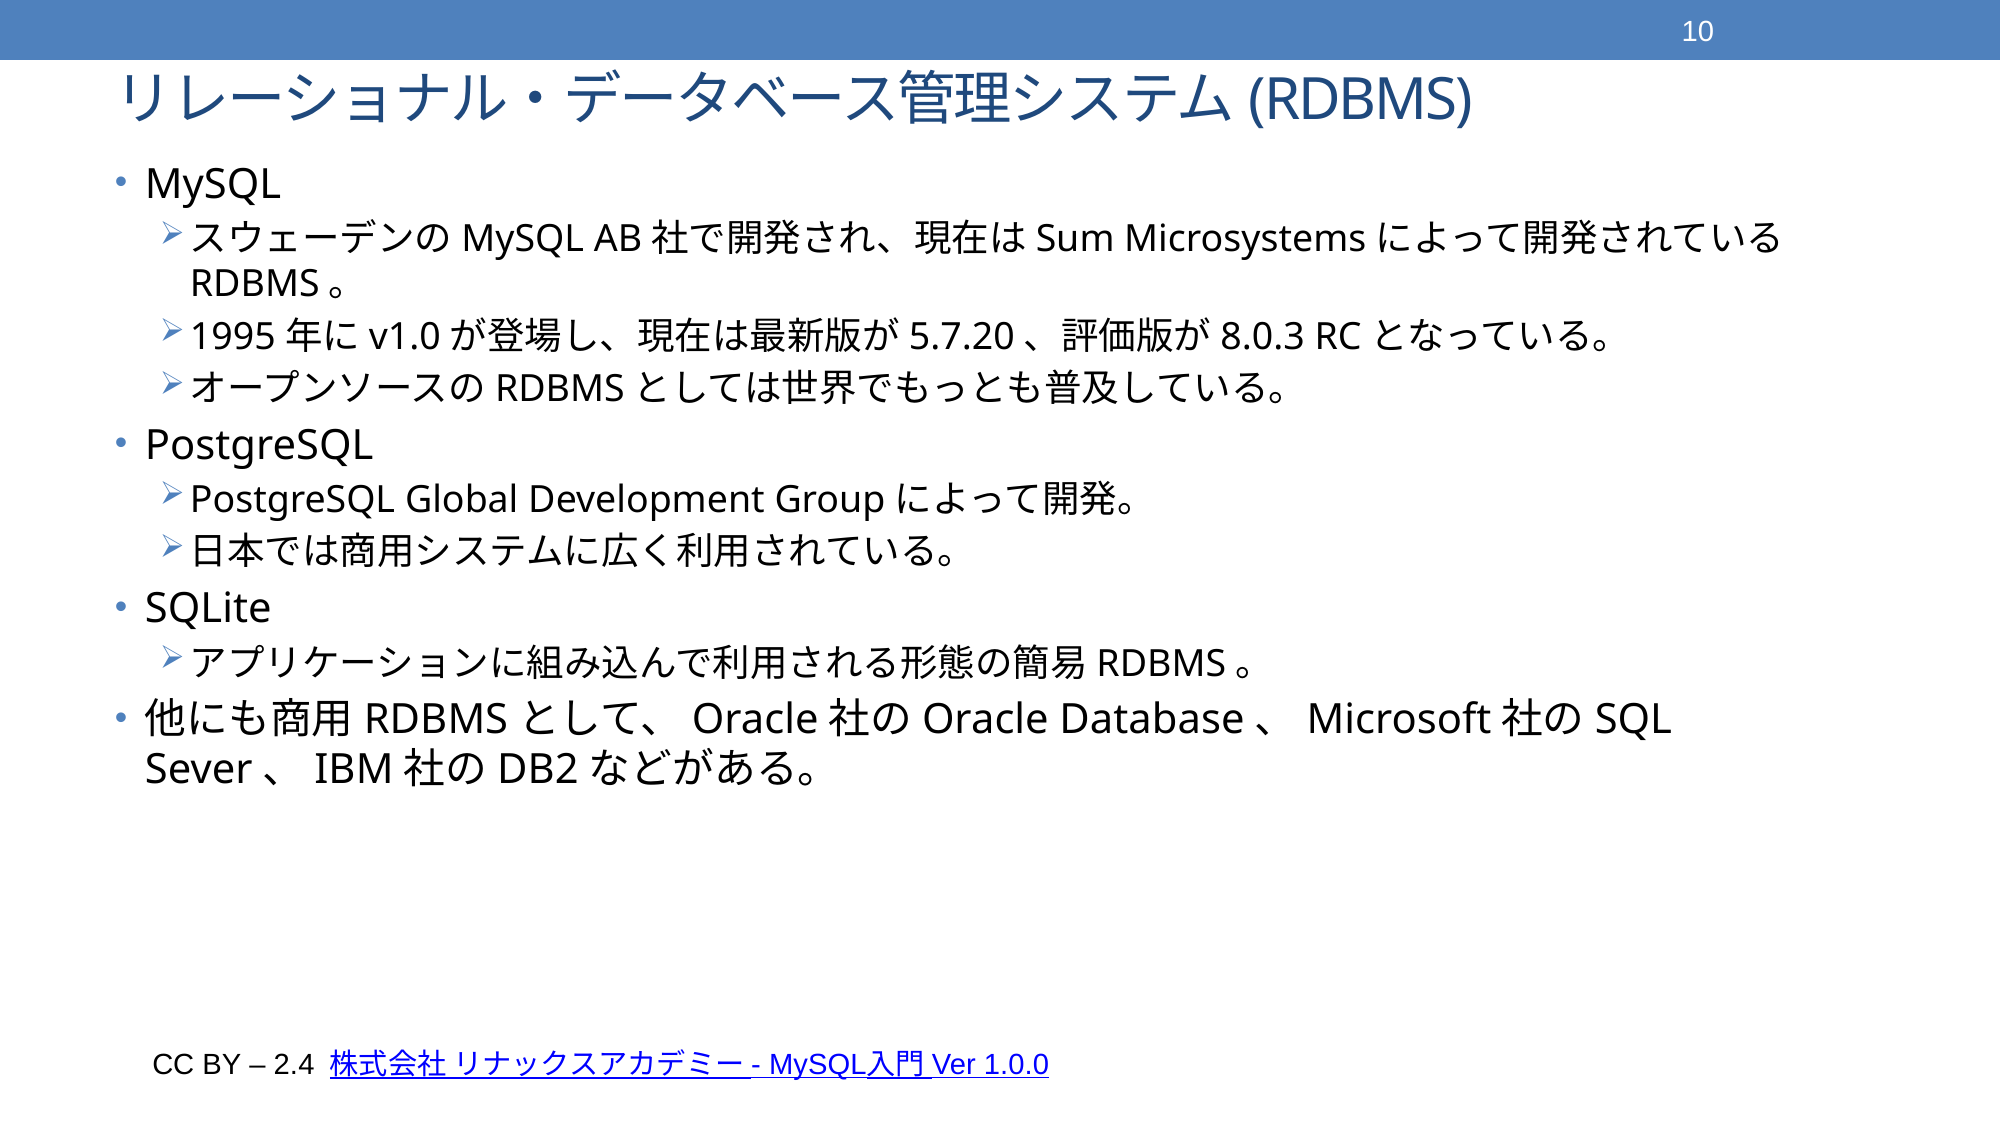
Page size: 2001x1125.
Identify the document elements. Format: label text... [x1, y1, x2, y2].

title リレーショナル・データベース管理システム(RDBMS) [99, 59, 1900, 133]
list MySQL スウェーデンのMySQL AB社で開発され、現在はSum Microsystemsによって開発されているRDBMS。 1995年にv1.0が登場し、現在は最新版が5.7.20、評価版が8.0.3 RCとなっている。 オープンソースのRDBMSとしては世界でもっとも普及している。 PostgreSQL PostgreSQL Global Development Groupによって開発。 日本では商用システムに広く利用されている。 SQLite アプリケーションに組み込んで利用される形態の簡易RDBMS。 他にも商用RDBMSとして、Oracle社のOracle Database、Microsoft社のSQL Sever、IBM社のDB2などがある。 [99, 149, 1900, 1063]
text_box CC BY – 2.4 株式会社 リナックスアカデミー - MySQL入門 Ver 1.0.0 [137, 1038, 1087, 1096]
slide_number 10 [1666, 3, 1900, 57]
